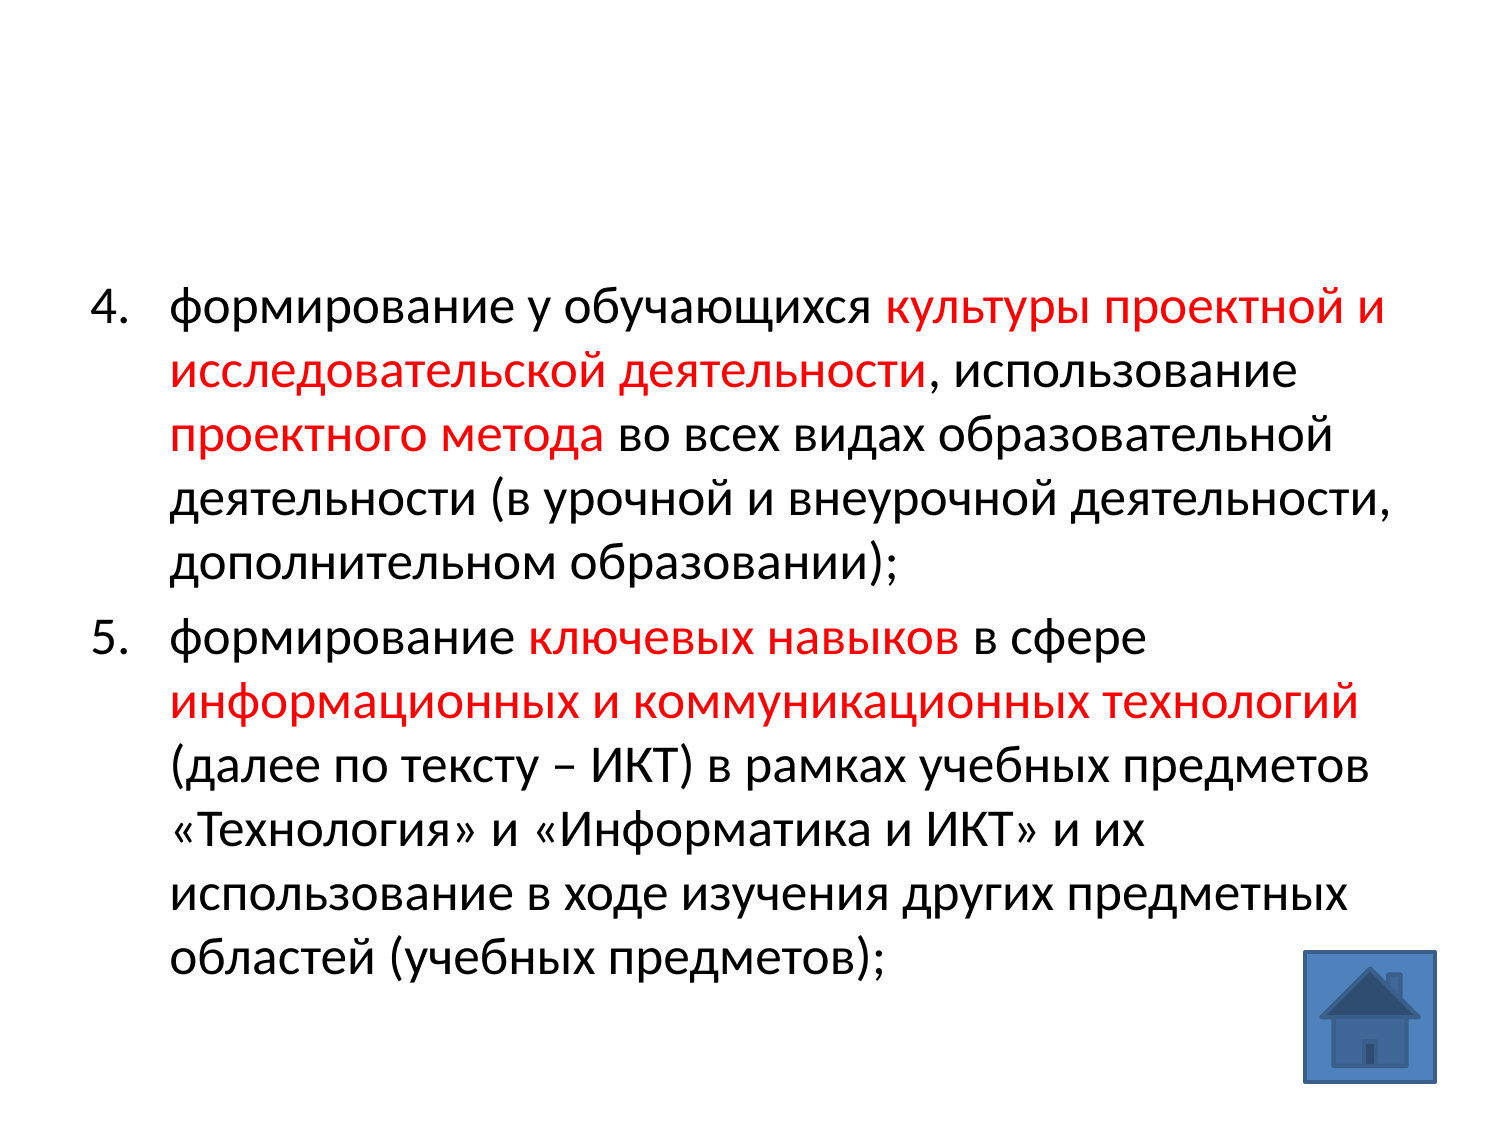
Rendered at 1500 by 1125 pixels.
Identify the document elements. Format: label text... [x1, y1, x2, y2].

list формирование у обучающихся культуры проектной и исследовательской деятельности, использование проектного метода во всех видах образовательной деятельности (в урочной и внеурочной деятельности, дополнительном образовании); формирование ключевых навыков в сфере информационных и коммуникационных технологий (далее по тексту – ИКТ) в рамках учебных предметов «Технология» и «Информатика и ИКТ» и их использование в ходе изучения других предметных областей (учебных предметов); [75, 262, 1425, 1005]
text_box [1303, 950, 1437, 1084]
